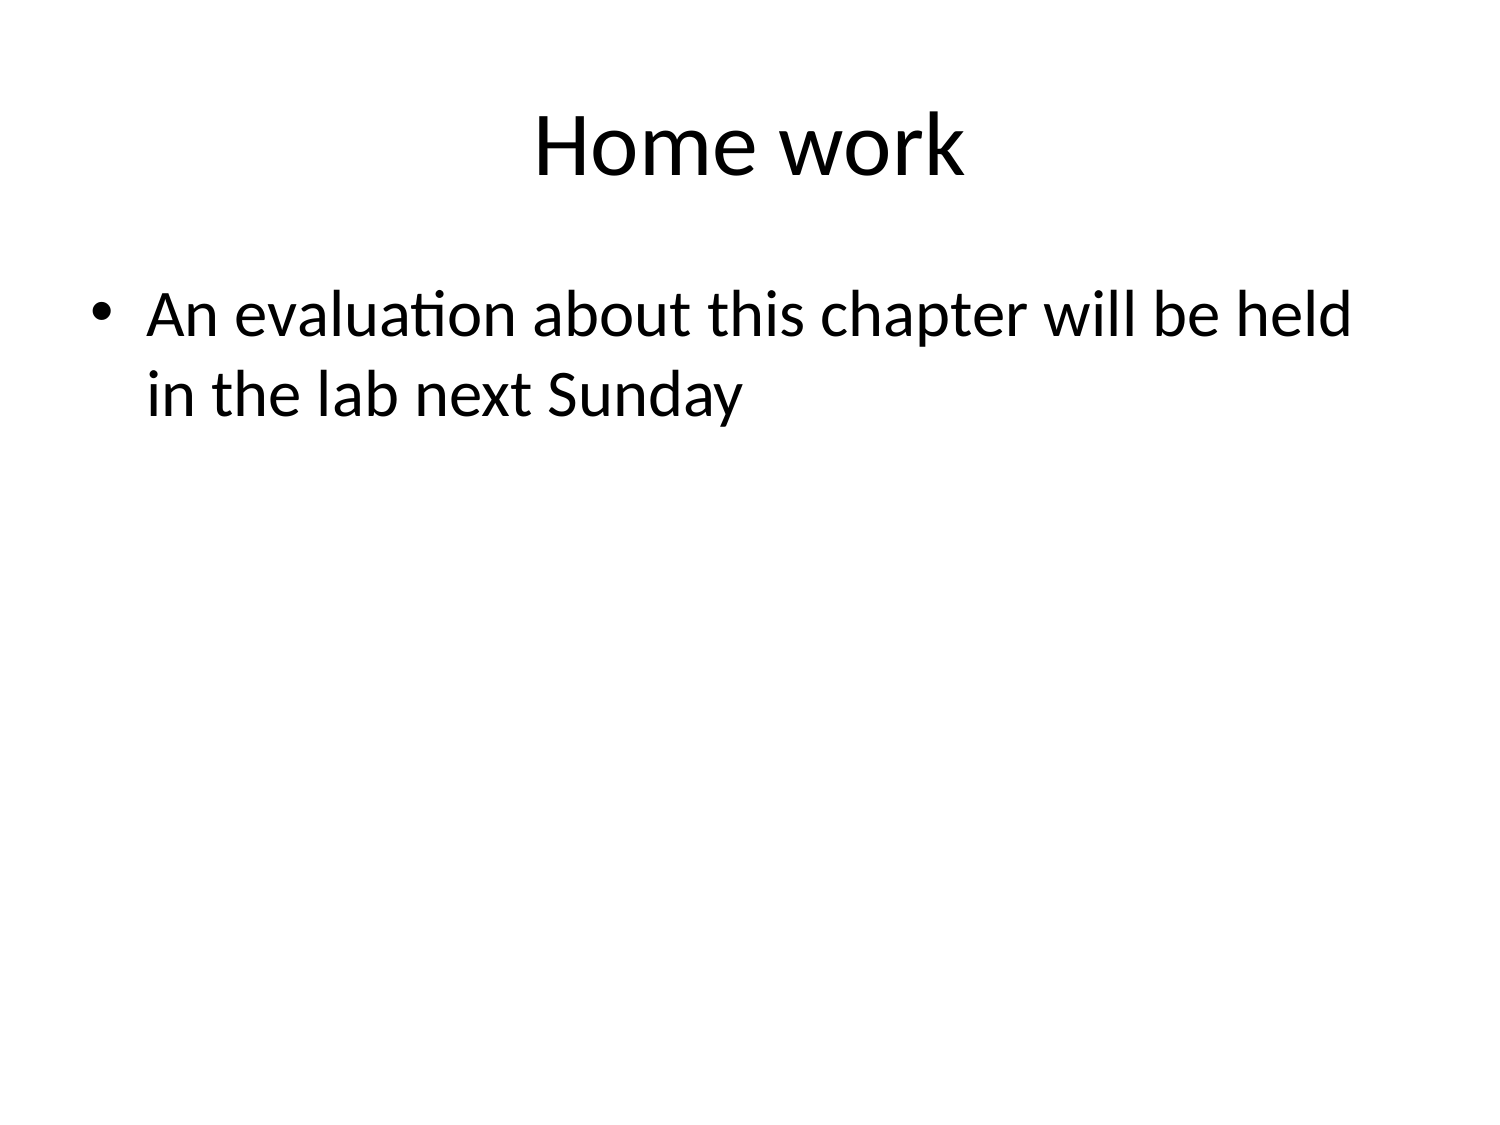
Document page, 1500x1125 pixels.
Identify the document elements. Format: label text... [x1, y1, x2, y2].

title Home work [75, 45, 1425, 233]
list An evaluation about this chapter will be held in the lab next Sunday [75, 262, 1425, 1005]
